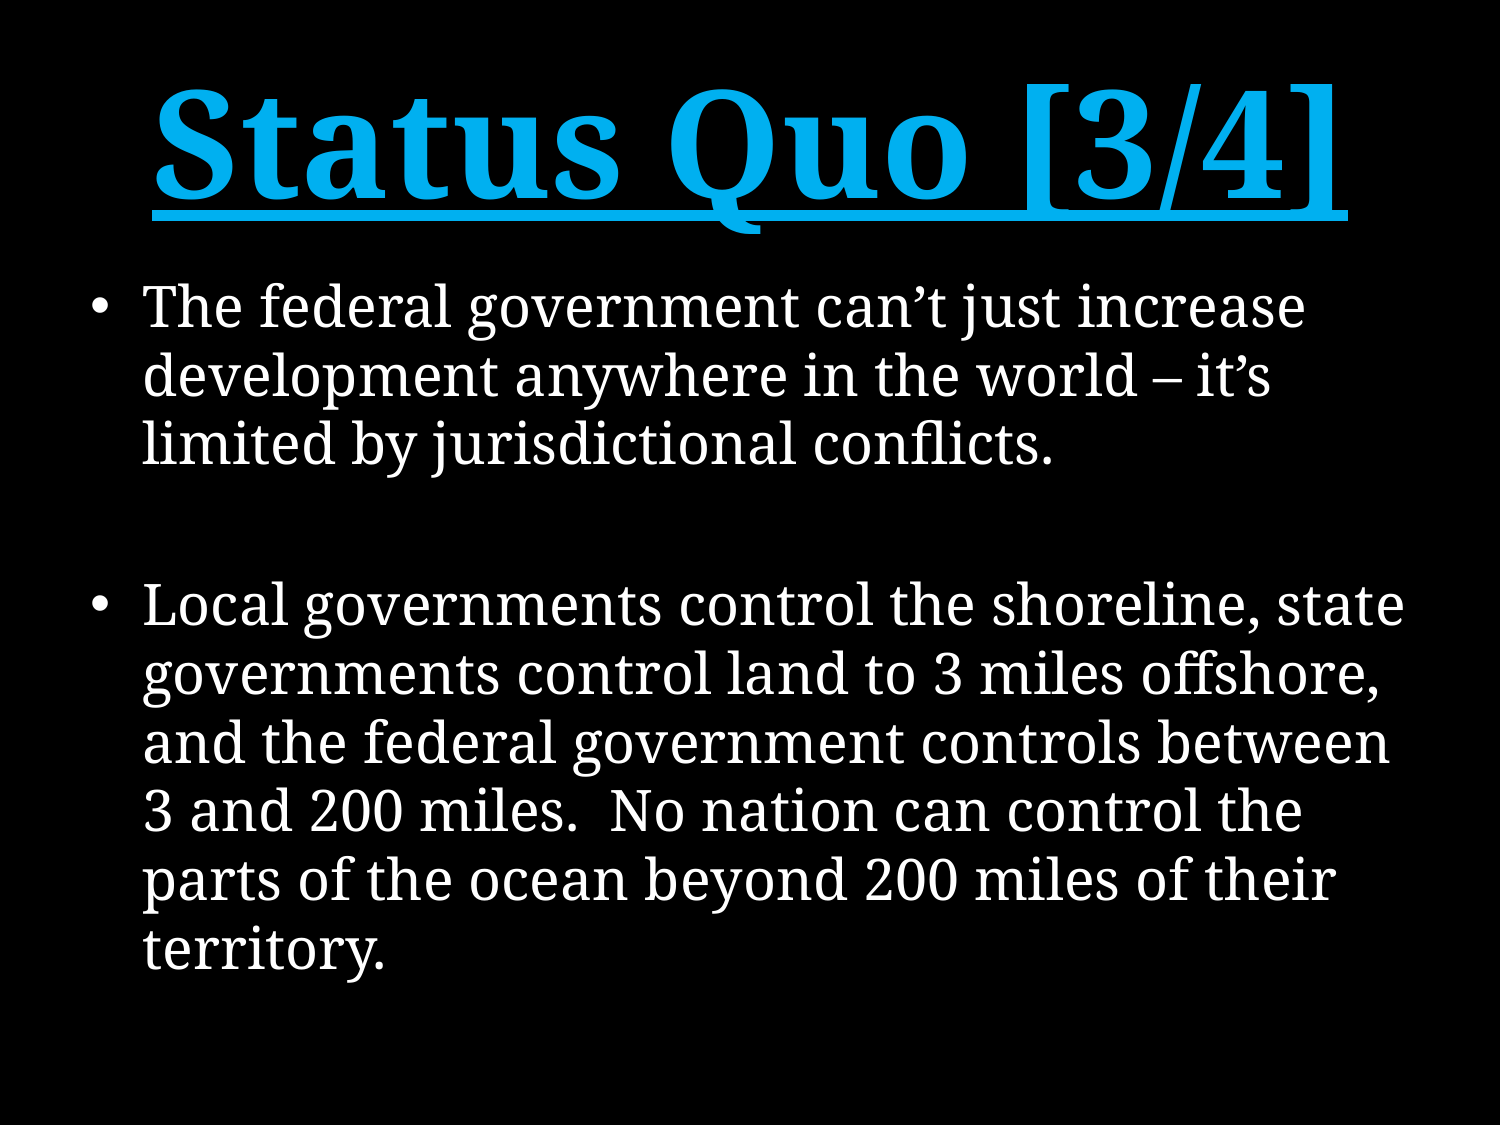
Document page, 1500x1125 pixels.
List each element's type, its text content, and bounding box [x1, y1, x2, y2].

title Status Quo [3/4] [75, 45, 1425, 233]
list The federal government can’t just increase development anywhere in the world – it’s limited by jurisdictional conflicts. Local governments control the shoreline, state governments control land to 3 miles offshore, and the federal government controls between 3 and 200 miles. No nation can control the parts of the ocean beyond 200 miles of their territory. [75, 262, 1425, 1005]
